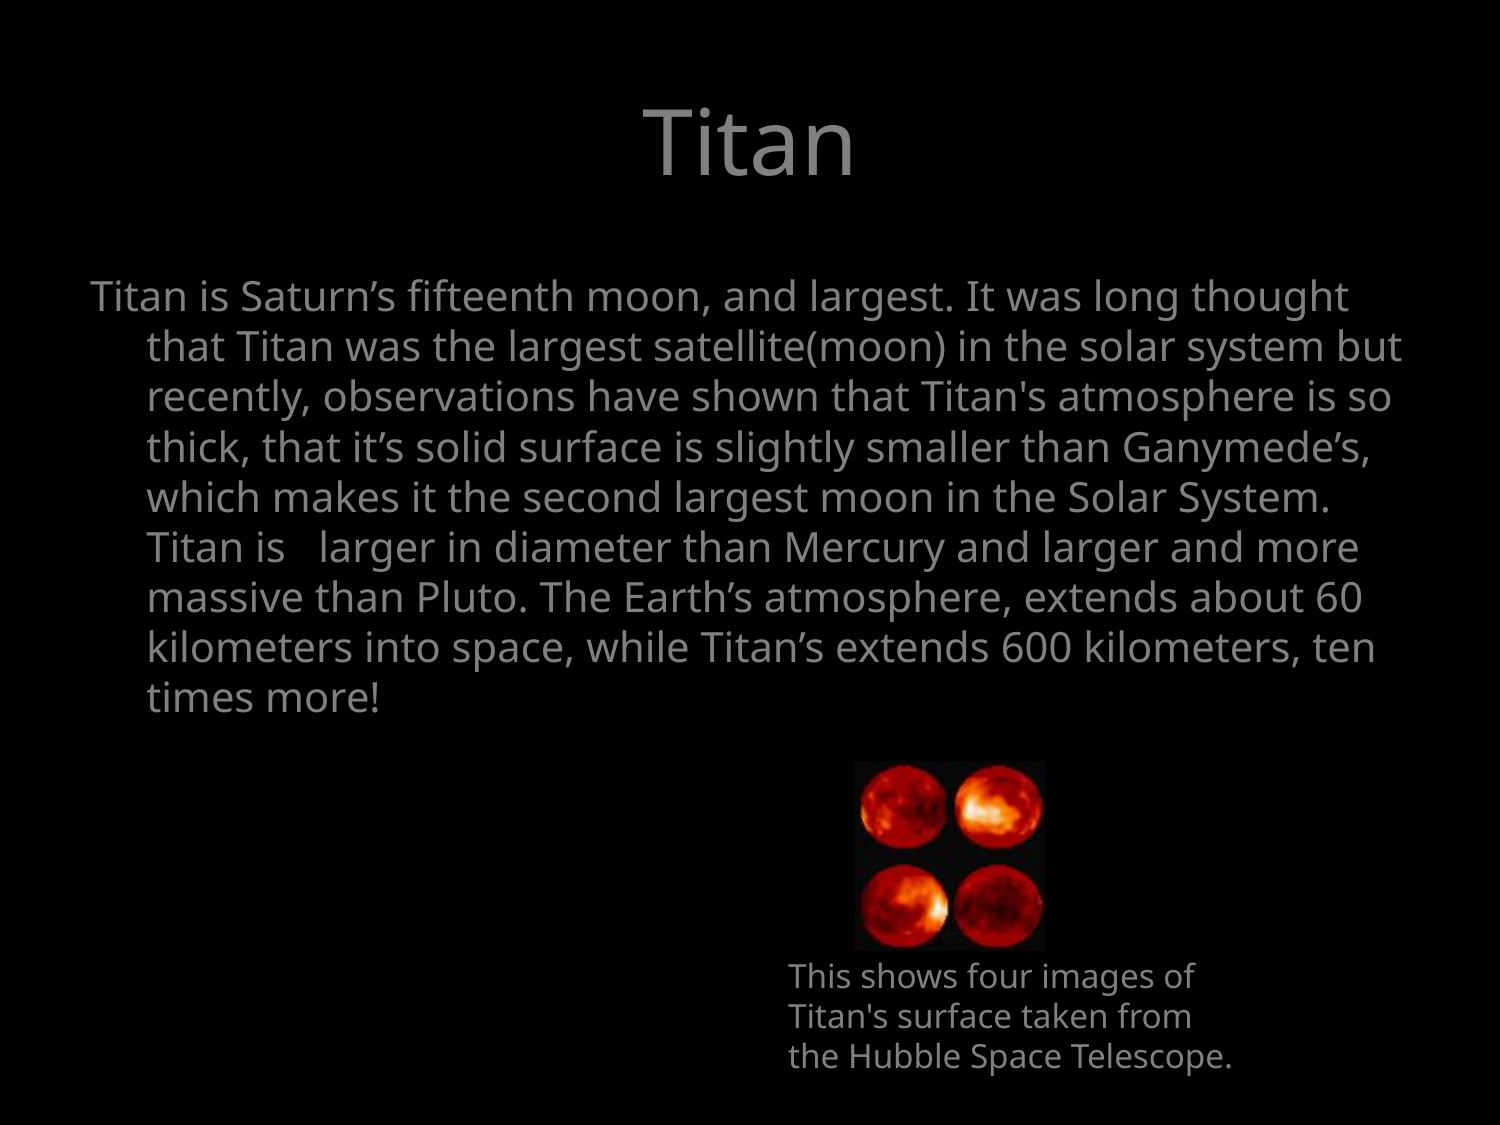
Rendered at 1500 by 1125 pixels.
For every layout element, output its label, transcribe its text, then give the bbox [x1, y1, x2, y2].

list Titan is Saturn’s fifteenth moon, and largest. It was long thought that Titan was the largest satellite(moon) in the solar system but recently, observations have shown that Titan's atmosphere is so thick, that it’s solid surface is slightly smaller than Ganymede’s, which makes it the second largest moon in the Solar System. Titan is larger in diameter than Mercury and larger and more massive than Pluto. The Earth’s atmosphere, extends about 60 kilometers into space, while Titan’s extends 600 kilometers, ten times more! [75, 262, 1425, 1005]
picture [855, 761, 1045, 951]
text_box This shows four images of Titan's surface taken from the Hubble Space Telescope. [773, 948, 1266, 1083]
title Titan [75, 45, 1425, 233]
